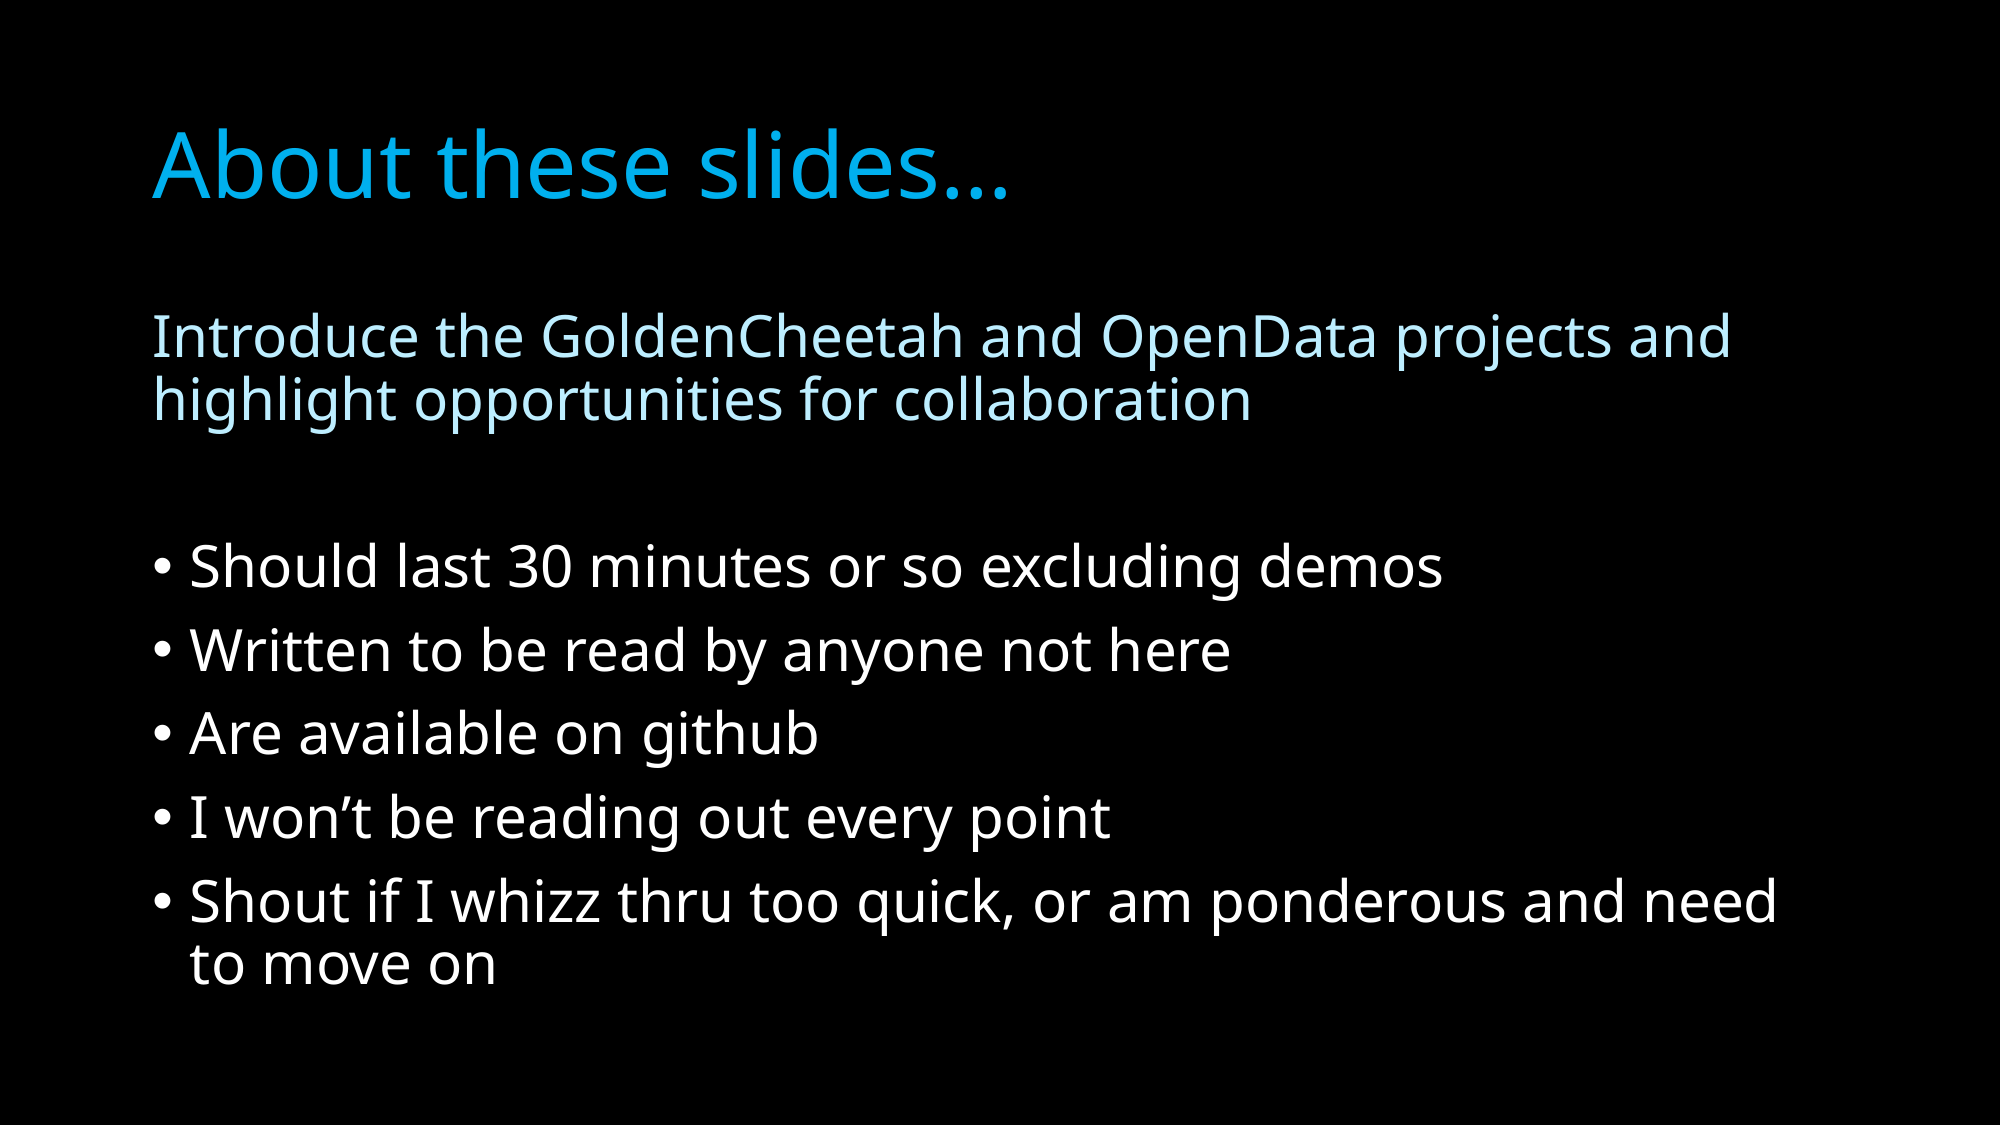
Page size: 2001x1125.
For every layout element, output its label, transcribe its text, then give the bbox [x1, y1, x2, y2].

title About these slides… [137, 59, 1863, 278]
list Introduce the GoldenCheetah and OpenData projects and highlight opportunities for collaboration Should last 30 minutes or so excluding demos Written to be read by anyone not here Are available on github I won’t be reading out every point Shout if I whizz thru too quick, or am ponderous and need to move on [137, 299, 1863, 1014]
